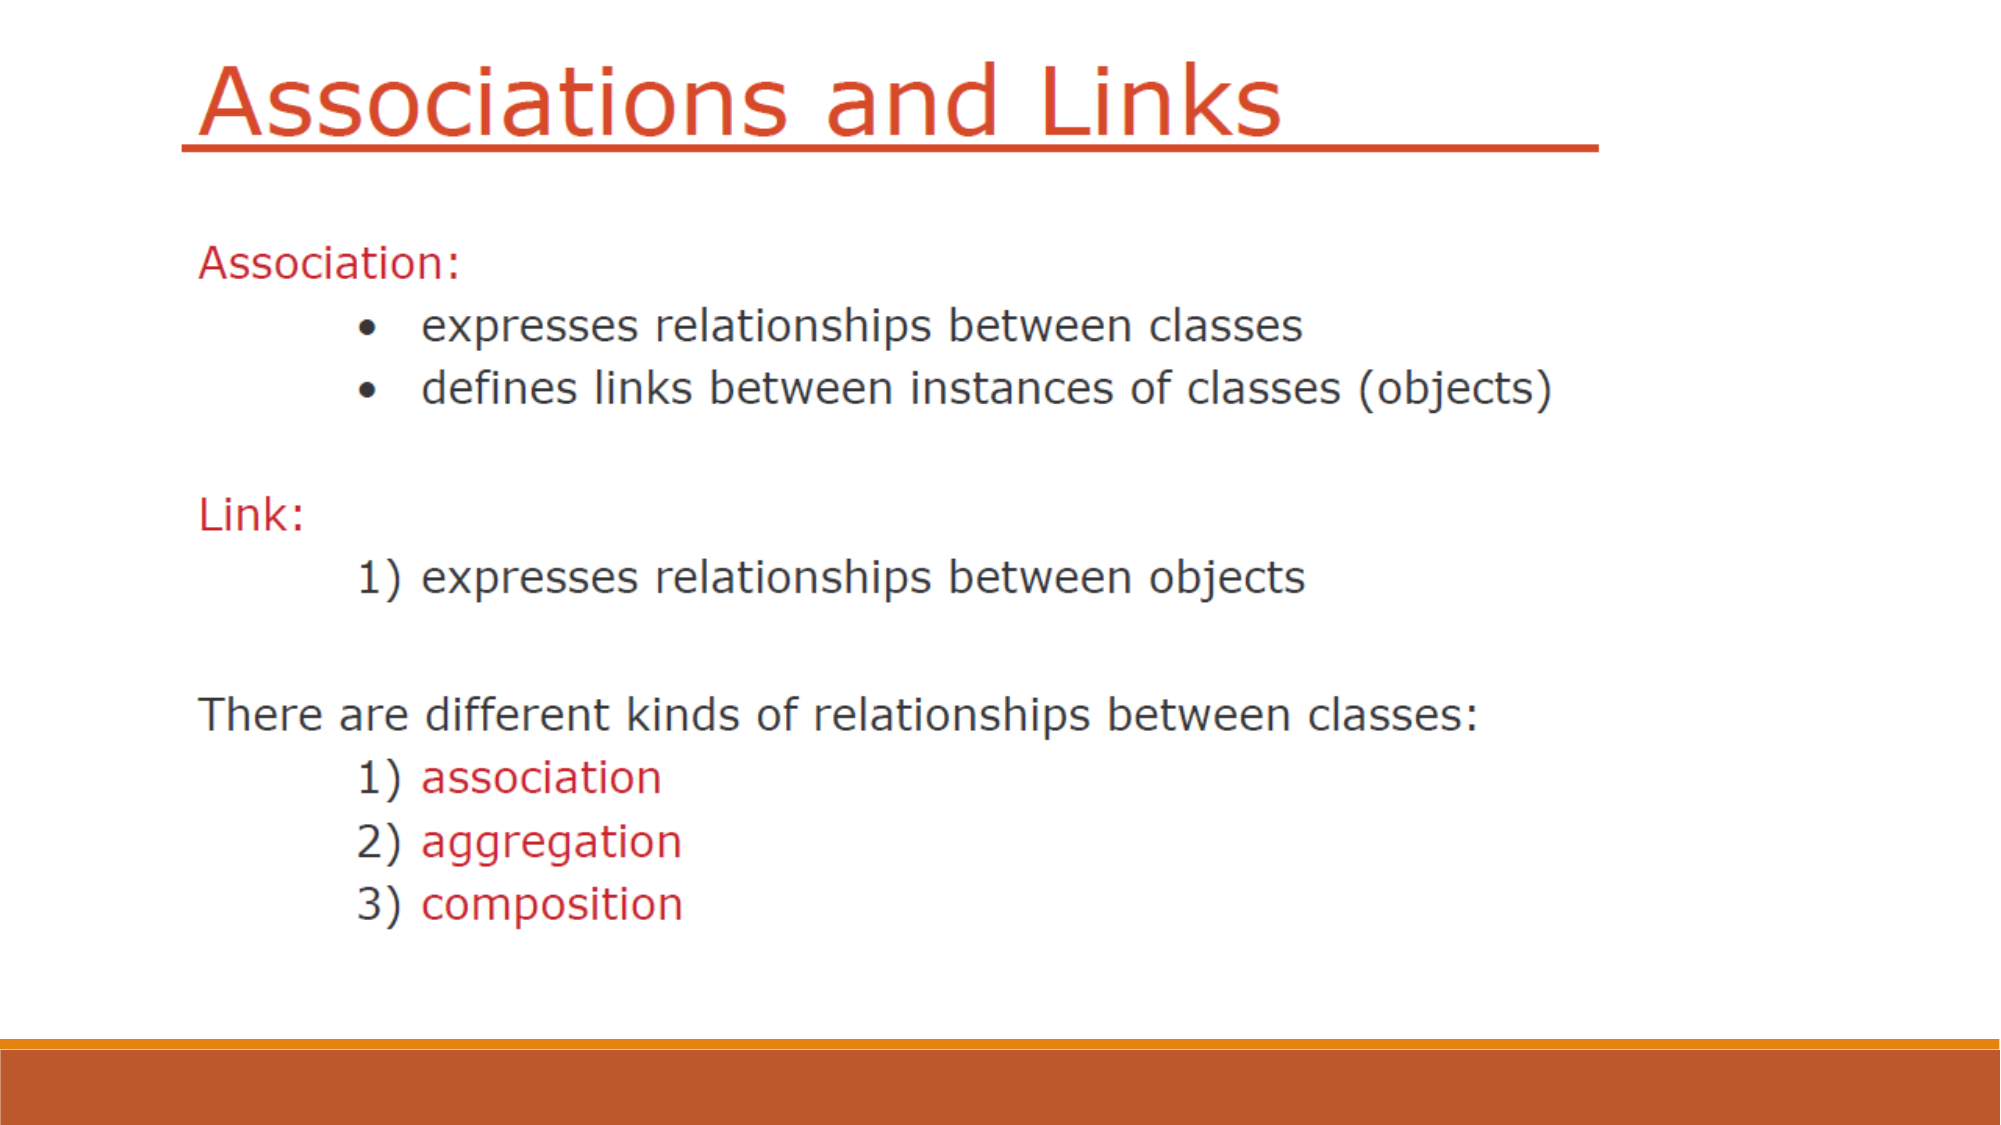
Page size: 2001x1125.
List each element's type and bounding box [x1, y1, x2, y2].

picture [121, 45, 1607, 993]
